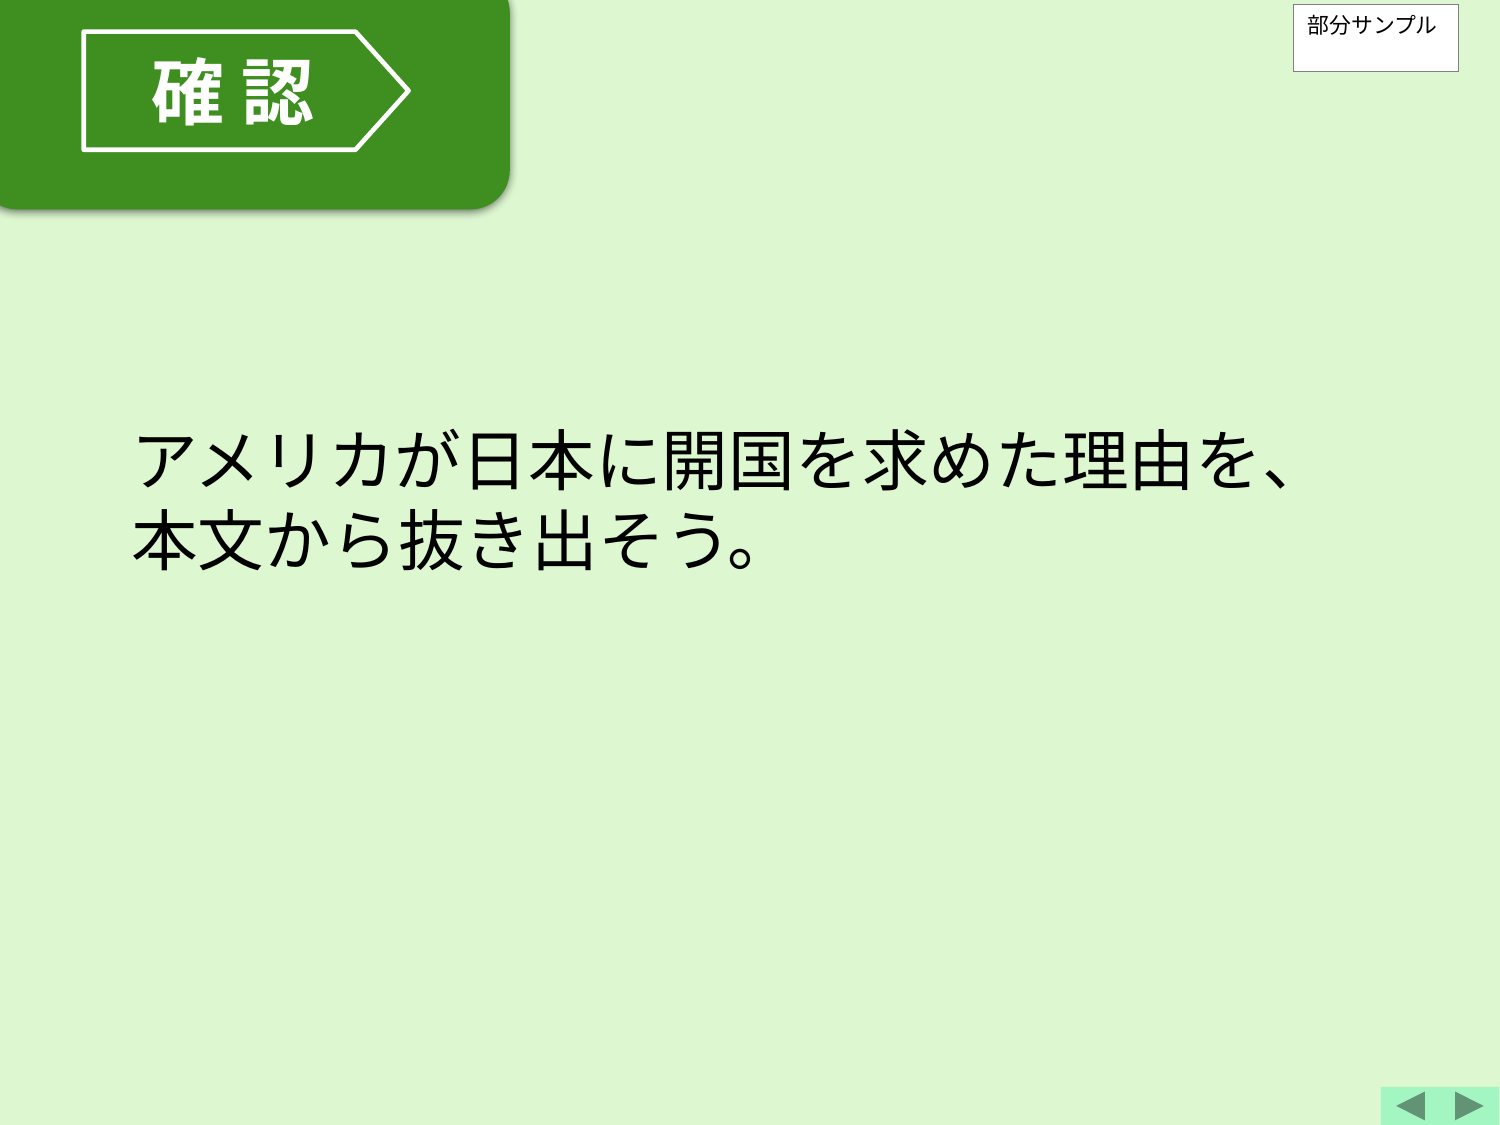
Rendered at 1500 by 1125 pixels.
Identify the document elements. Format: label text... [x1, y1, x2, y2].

text_box [1380, 1086, 1439, 1125]
text_box [1439, 1086, 1500, 1125]
title アメリカが日本に開国を求めた理由を、本文から抜き出そう。 [116, 375, 1396, 623]
text_box 部分サンプル [1293, 4, 1459, 72]
text_box 確 認 [82, 30, 410, 151]
